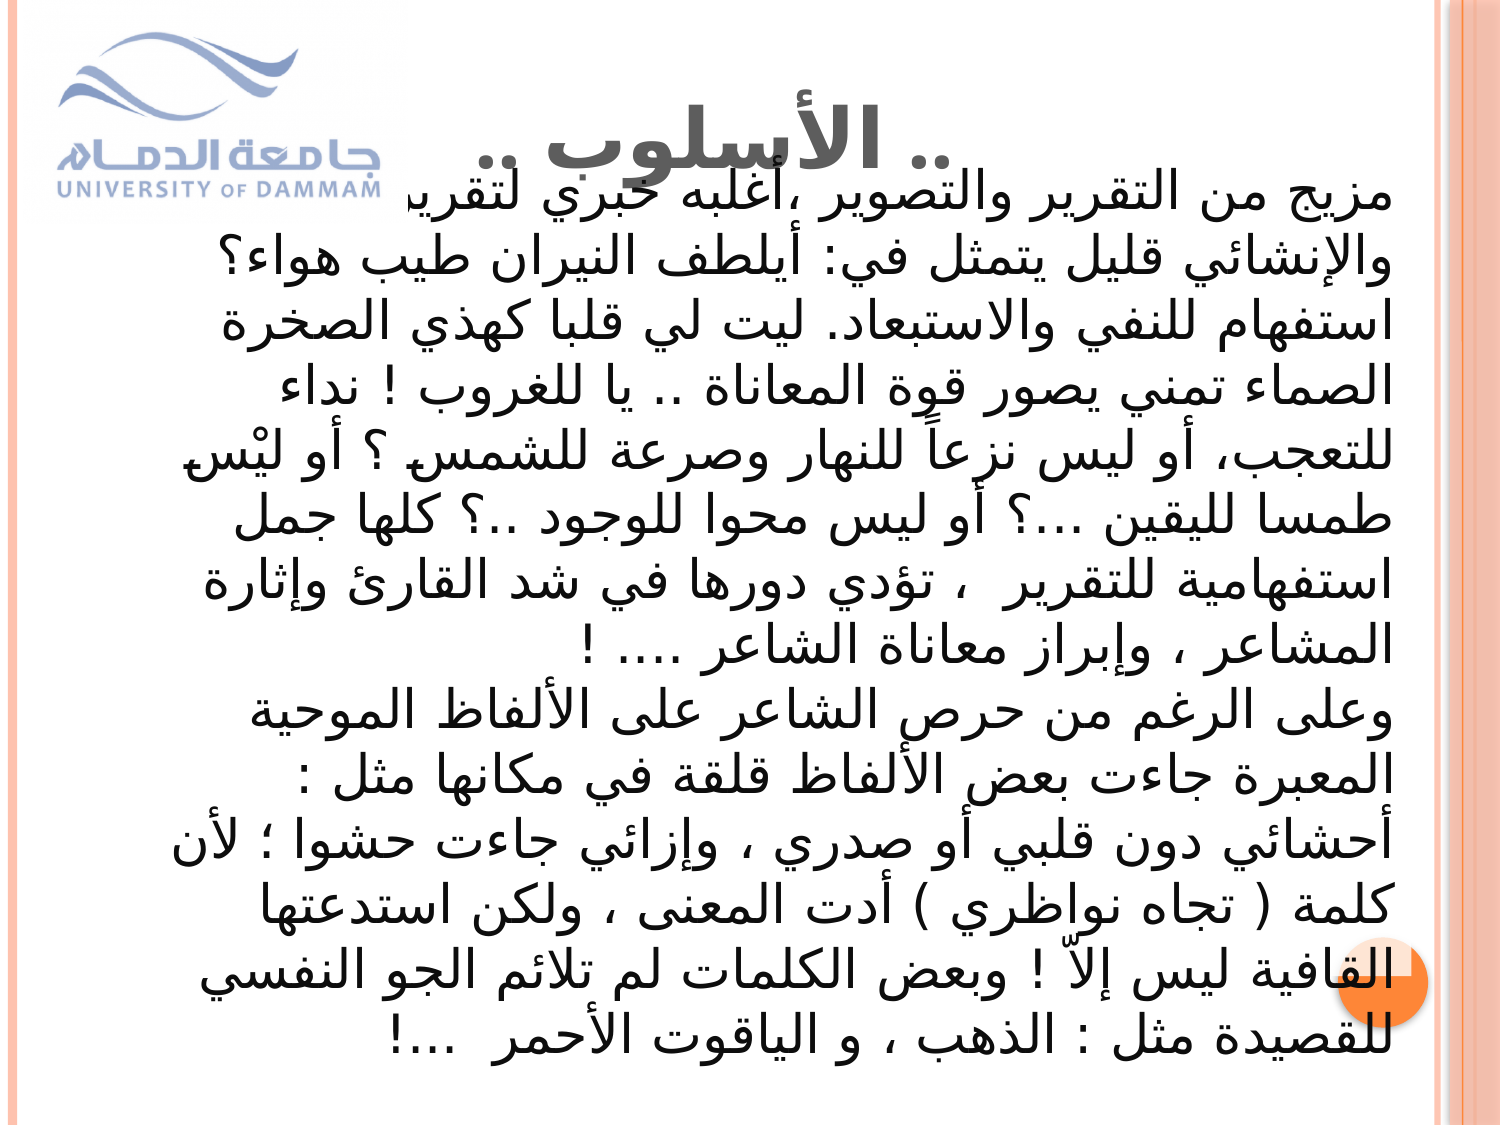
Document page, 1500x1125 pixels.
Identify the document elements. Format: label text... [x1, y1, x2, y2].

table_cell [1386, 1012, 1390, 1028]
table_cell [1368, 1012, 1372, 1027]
text_box مزيج من التقرير والتصوير ،أغلبه خبري لتقرير المعنى، والإنشائي قليل يتمثل في: أيلطف النيران طيب هواء؟ استفهام للنفي والاستبعاد. ليت لي قلبا كهذي الصخرة الصماء تمني يصور قوة المعاناة .. يا للغروب ! نداء للتعجب، أو ليس نزعاً للنهار وصرعة للشمس ؟ أو ليْس طمسا لليقين ...؟ أو ليس محوا للوجود ..؟ كلها جمل استفهامية للتقرير ، تؤدي دورها في شد القارئ وإثارة المشاعر ، وإبراز معاناة الشاعر .... ! وعلى الرغم من حرص الشاعر على الألفاظ الموحية المعبرة جاءت بعض الألفاظ قلقة في مكانها مثل : أحشائي دون قلبي أو صدري ، وإزائي جاءت حشوا ؛ لأن كلمة ( تجاه نواظري ) أدت المعنى ، ولكن استدعتها القافية ليس إلاّ ! وبعض الكلمات لم تلائم الجو النفسي للقصيدة مثل : الذهب ، و الياقوت الأحمر ...! [134, 241, 1413, 978]
picture [23, 0, 408, 225]
text_box .. الأسلوب .. [413, 78, 1211, 193]
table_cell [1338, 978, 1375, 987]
